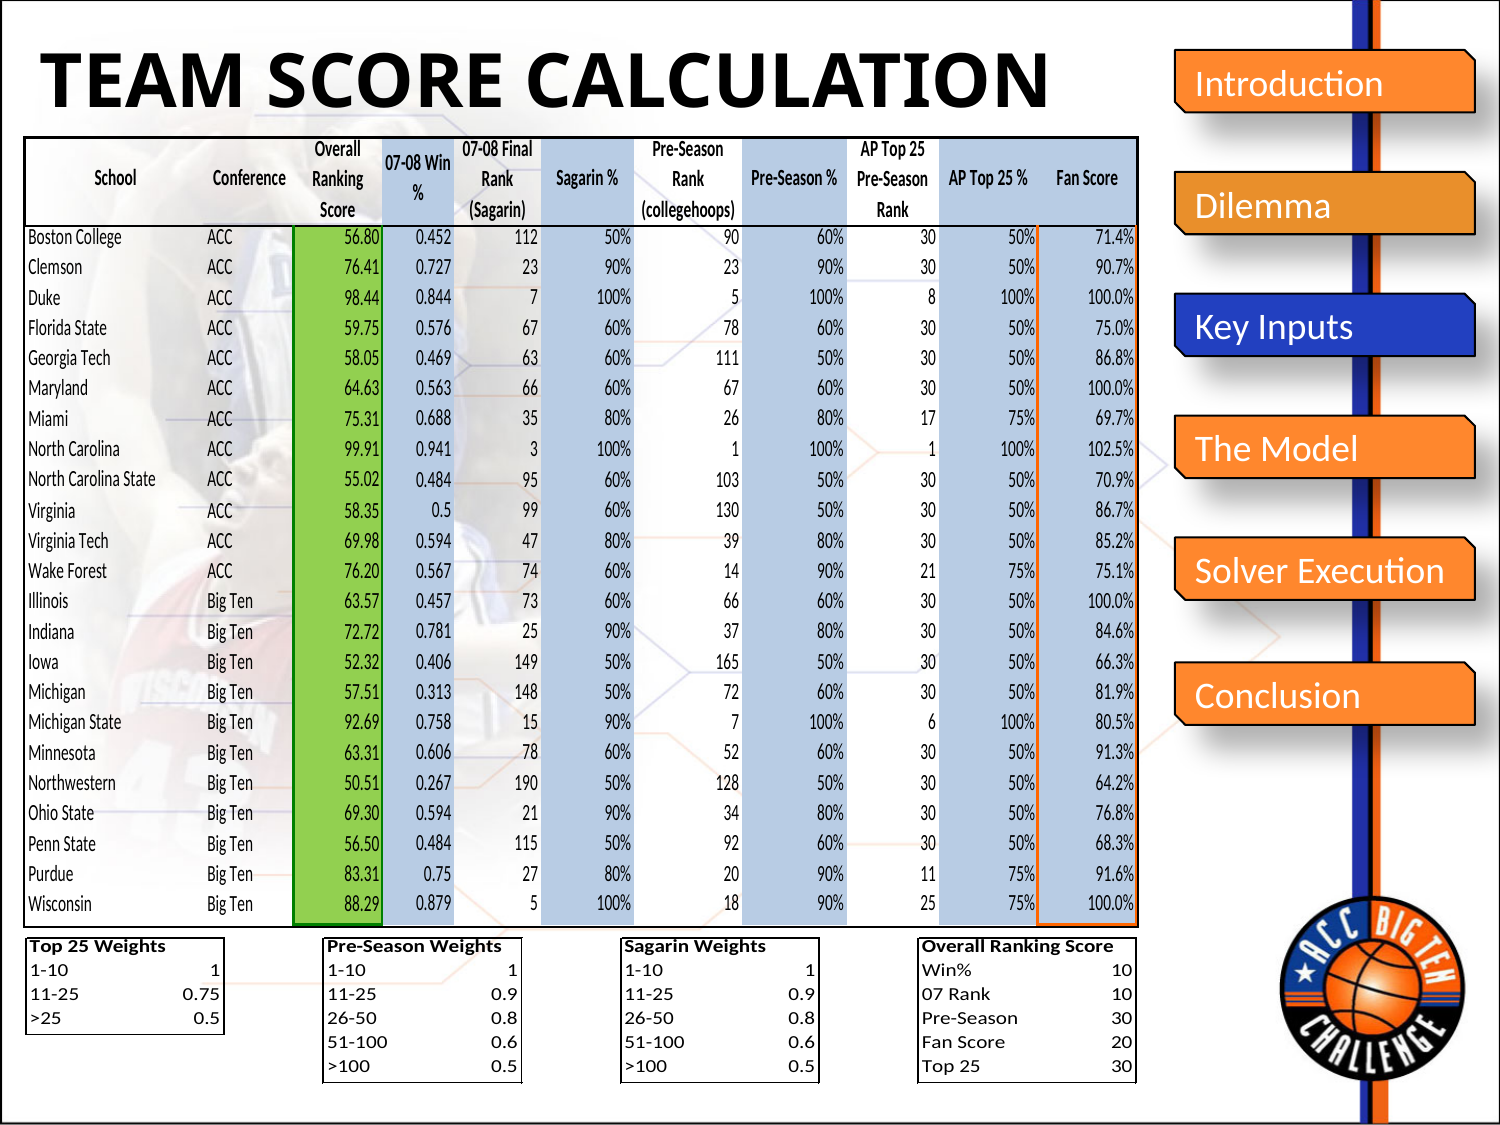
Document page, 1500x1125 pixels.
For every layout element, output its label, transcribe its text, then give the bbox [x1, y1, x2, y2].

text_box Team score calculation [24, 24, 1125, 130]
picture [0, 0, 1500, 1125]
text_box Dilemma [1172, 169, 1478, 237]
text_box The Model [1172, 413, 1478, 481]
text_box Solver Execution [1172, 535, 1478, 603]
text_box Introduction [1172, 47, 1478, 115]
text_box Key Inputs [1172, 291, 1478, 359]
text_box Conclusion [1172, 660, 1478, 727]
